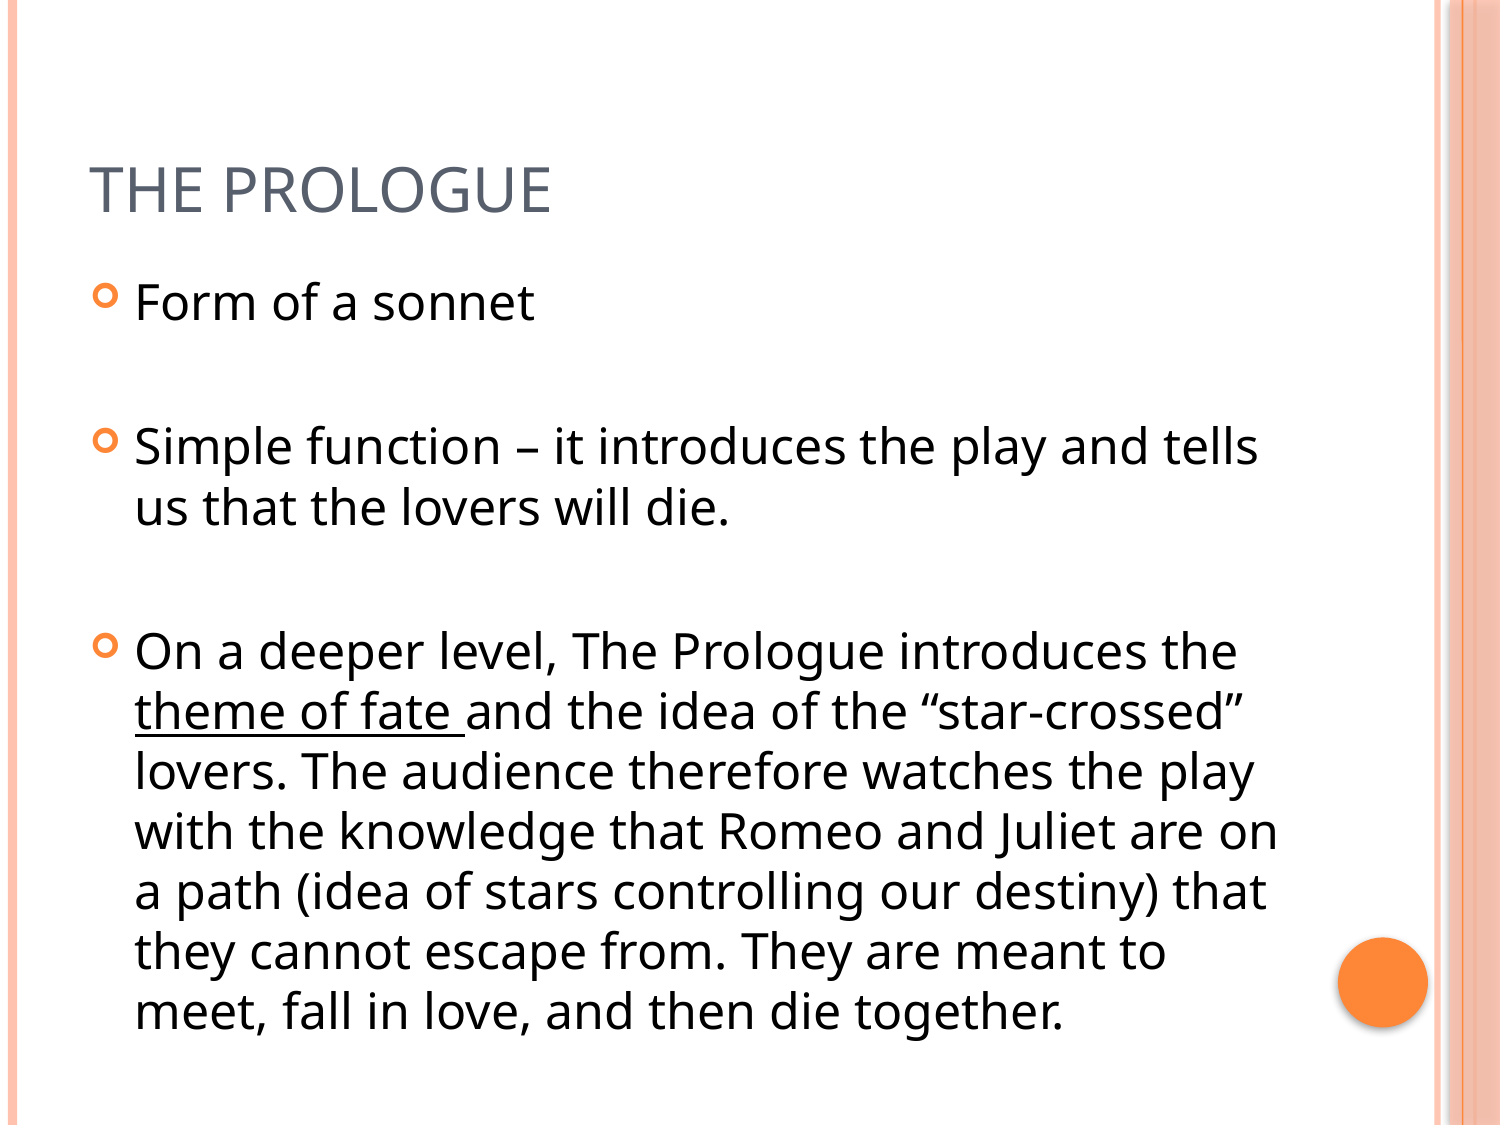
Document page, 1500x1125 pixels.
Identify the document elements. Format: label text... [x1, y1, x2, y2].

list Form of a sonnet Simple function – it introduces the play and tells us that the lovers will die. On a deeper level, The Prologue introduces the theme of fate and the idea of the “star-crossed” lovers. The audience therefore watches the play with the knowledge that Romeo and Juliet are on a path (idea of stars controlling our destiny) that they cannot escape from. They are meant to meet, fall in love, and then die together. [75, 262, 1300, 1062]
title The prologue [75, 45, 1300, 233]
